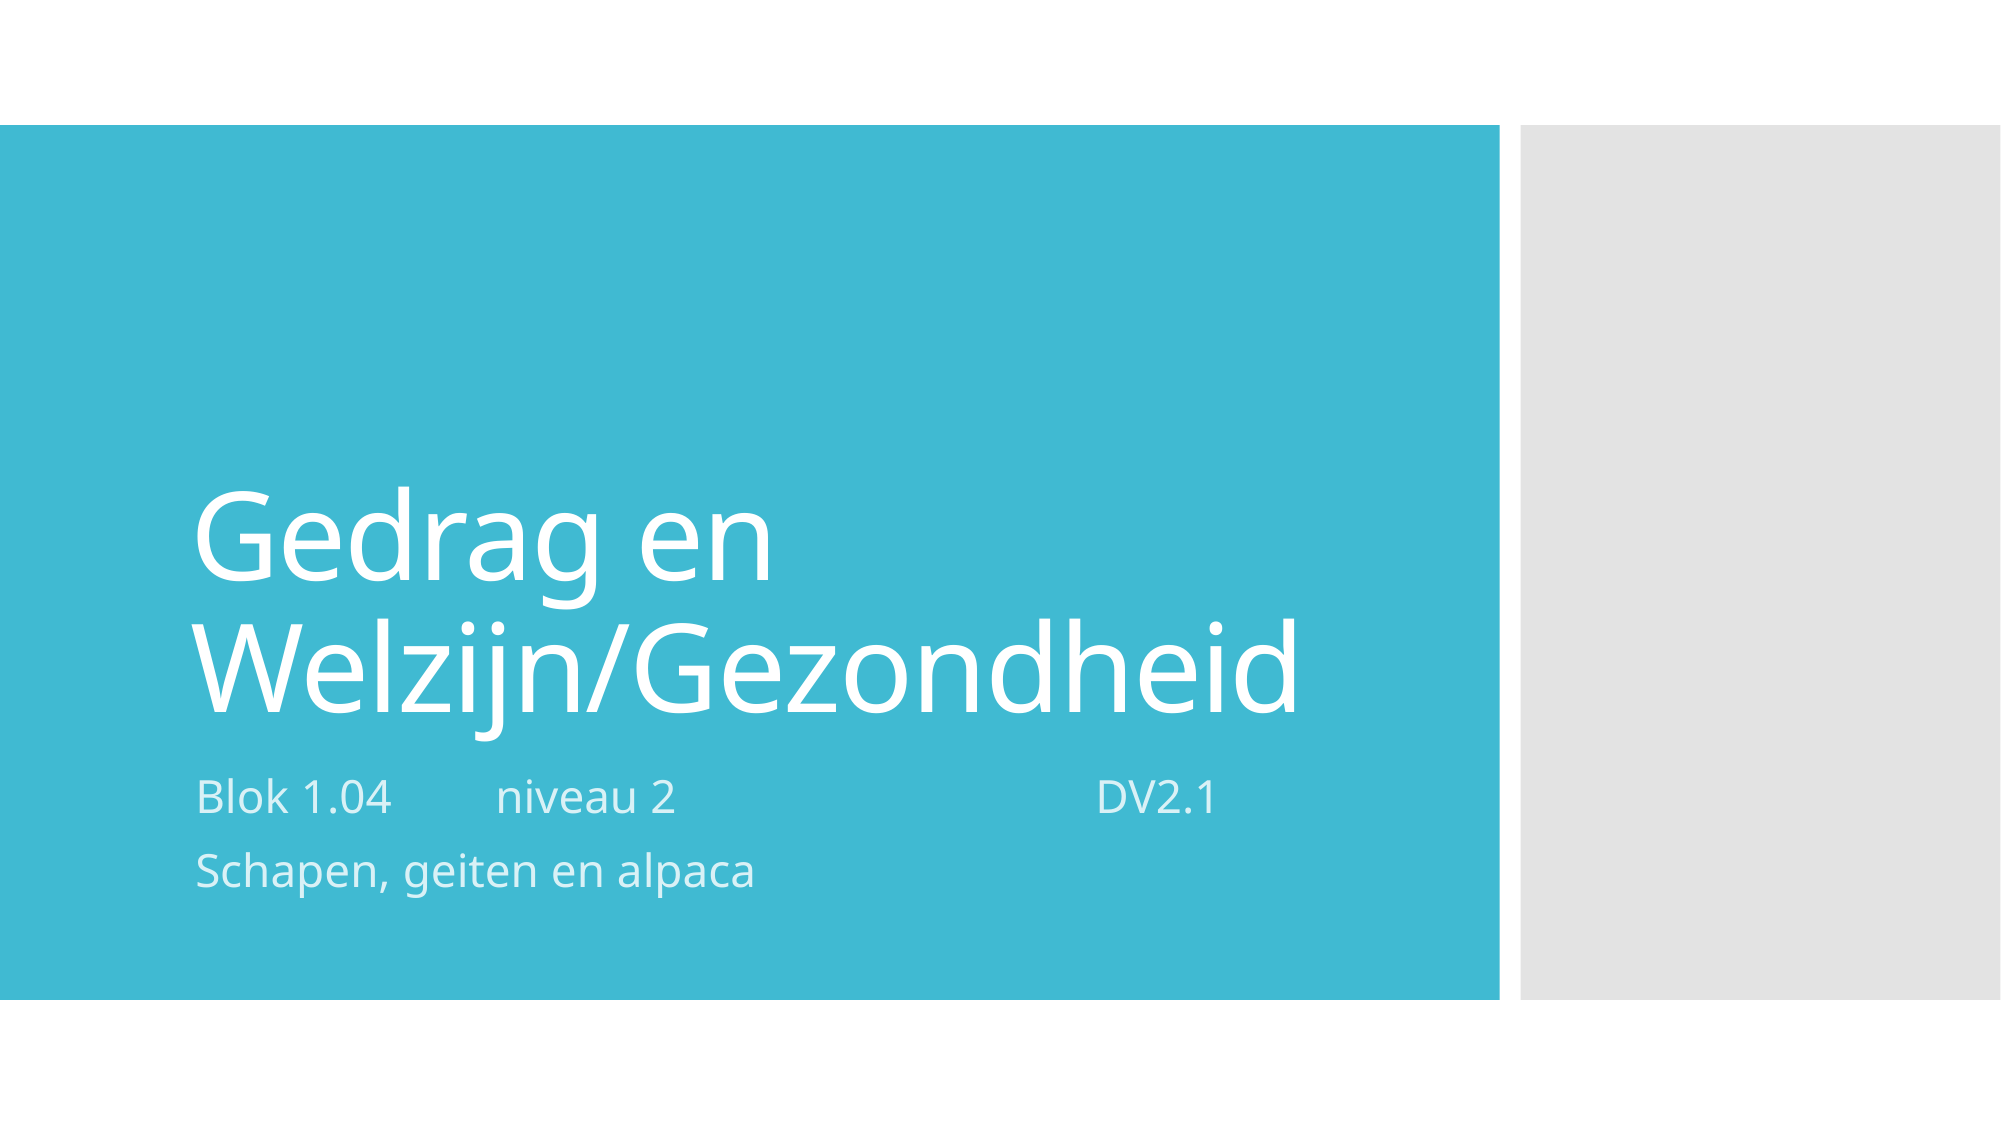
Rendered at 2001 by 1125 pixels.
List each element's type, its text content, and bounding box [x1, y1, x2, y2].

subtitle Blok 1.04 niveau 2 DV2.1 Schapen, geiten en alpaca [180, 766, 1381, 917]
title Gedrag en Welzijn/Gezondheid [175, 213, 1376, 747]
